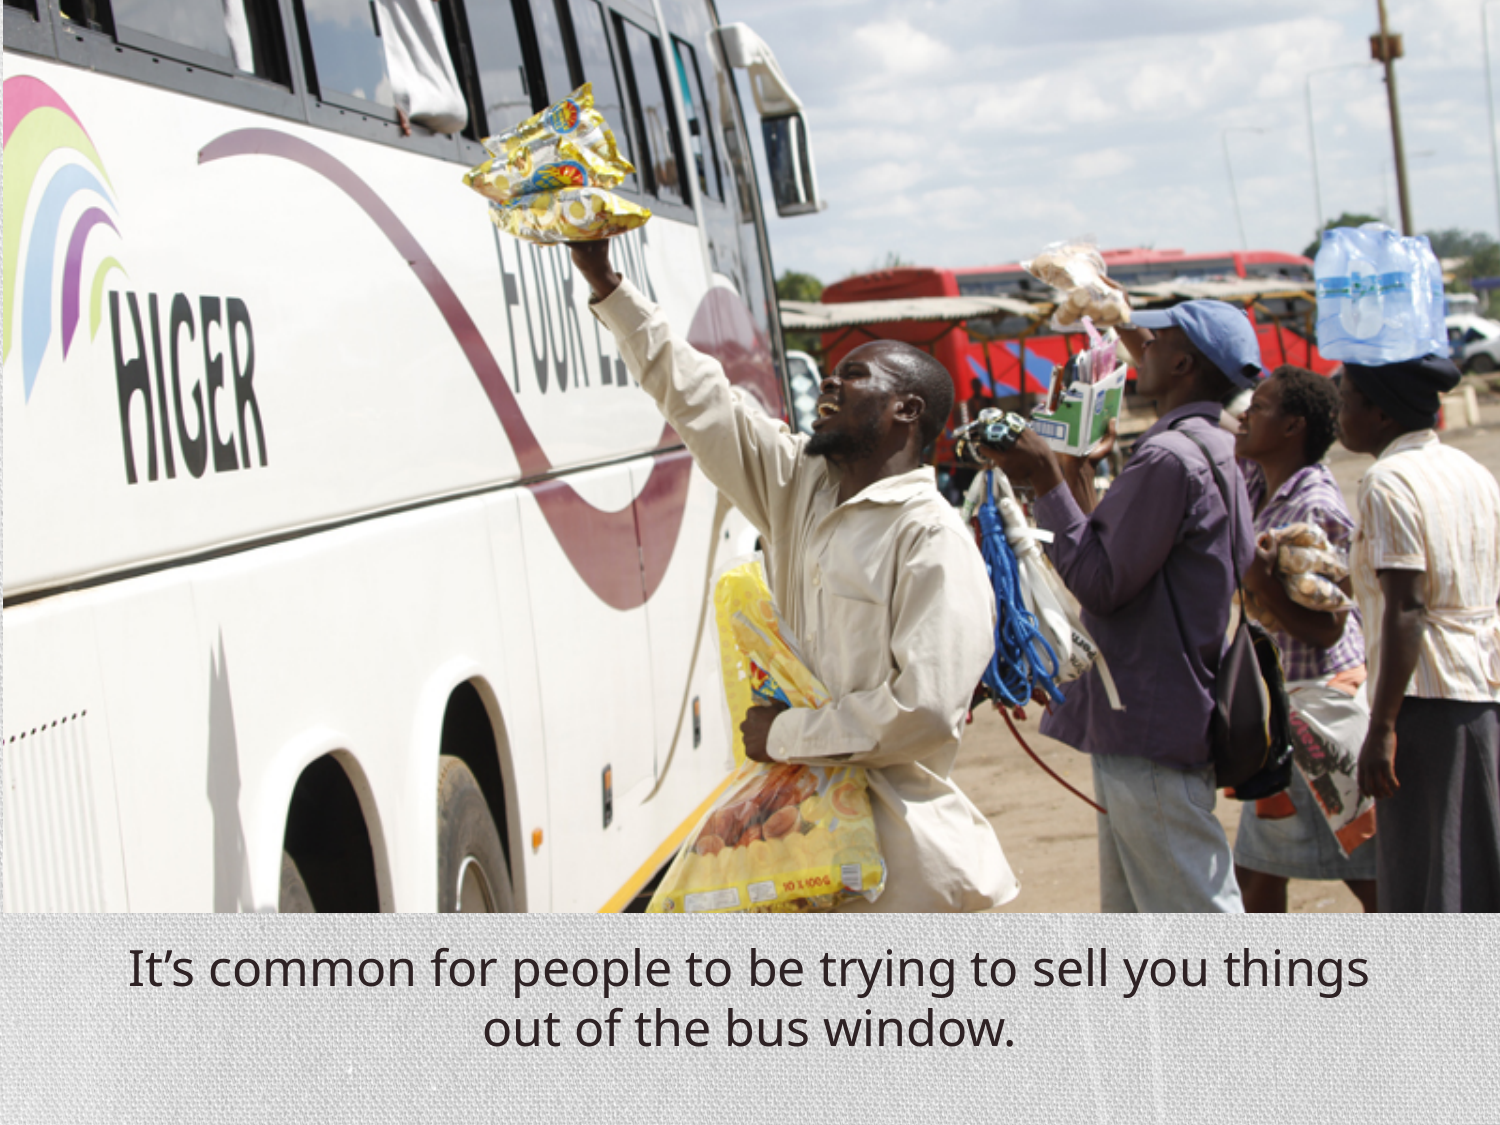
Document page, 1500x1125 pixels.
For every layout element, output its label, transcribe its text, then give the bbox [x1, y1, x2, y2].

text_box It’s common for people to be trying to sell you things out of the bus window. [100, 928, 1400, 1064]
picture [3, 0, 1500, 913]
